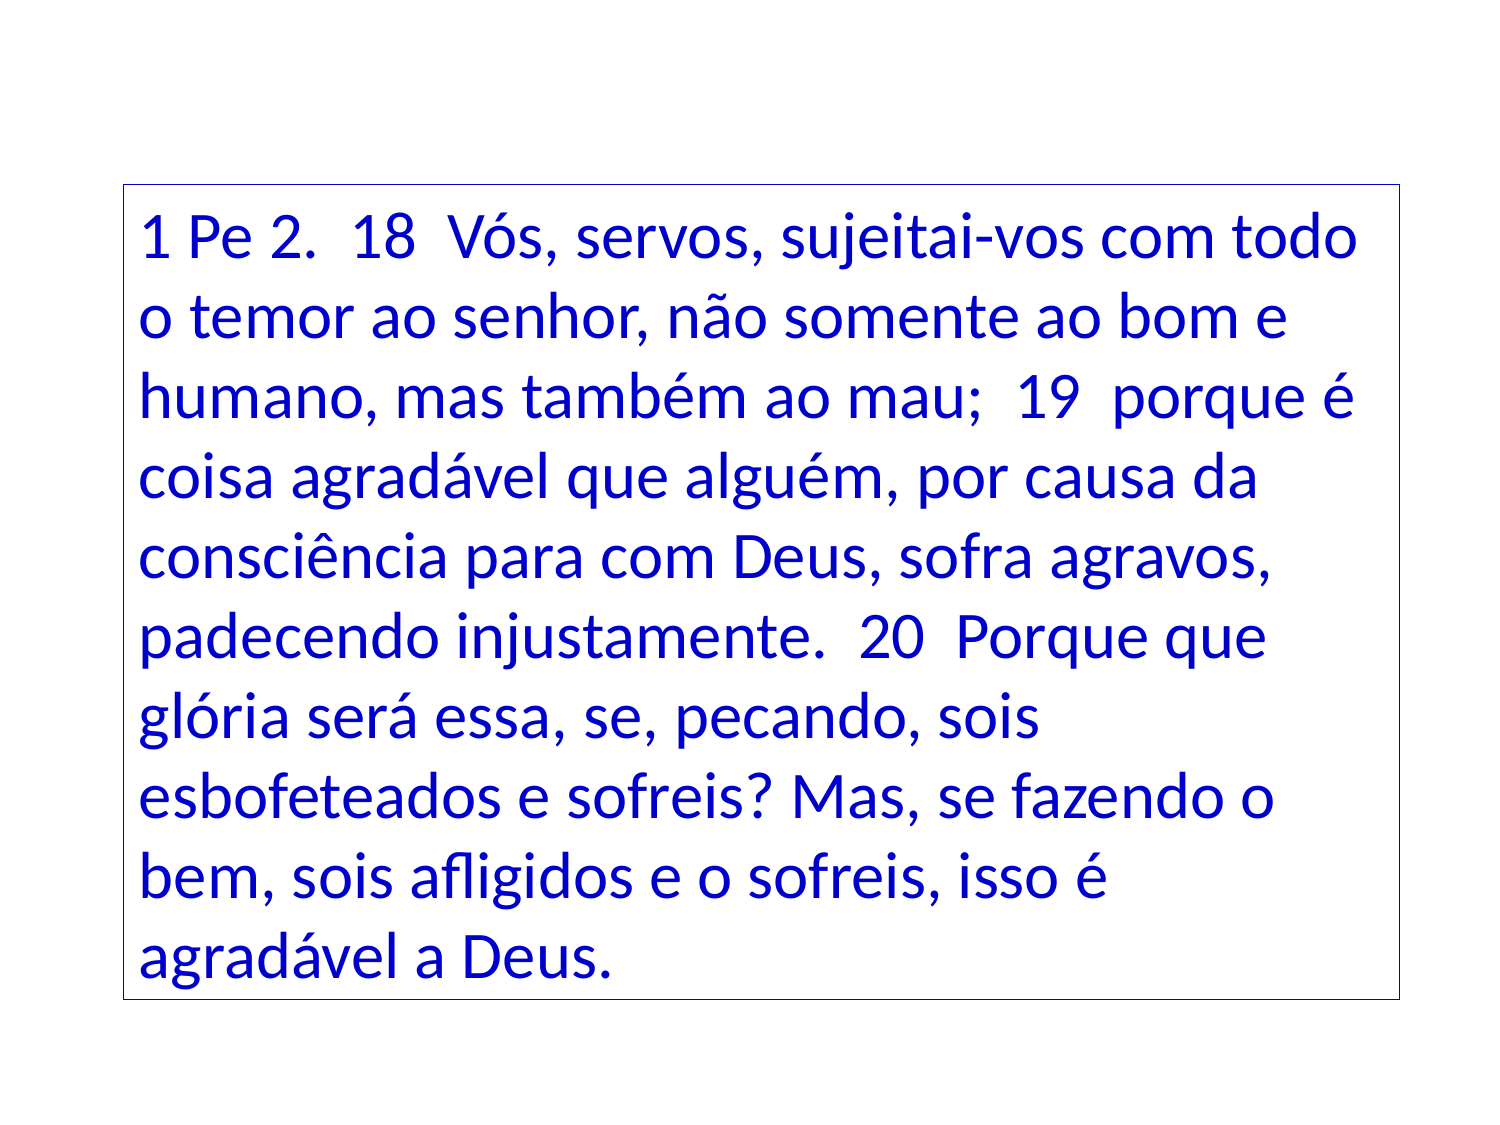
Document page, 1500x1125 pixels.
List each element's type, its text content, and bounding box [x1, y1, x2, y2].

list 1 Pe 2. 18 Vós, servos, sujeitai-vos com todo o temor ao senhor, não somente ao bom e humano, mas também ao mau; 19 porque é coisa agradável que alguém, por causa da consciência para com Deus, sofra agravos, padecendo injustamente. 20 Porque que glória será essa, se, pecando, sois esbofeteados e sofreis? Mas, se fazendo o bem, sois afligidos e o sofreis, isso é agradável a Deus. [123, 184, 1400, 1000]
